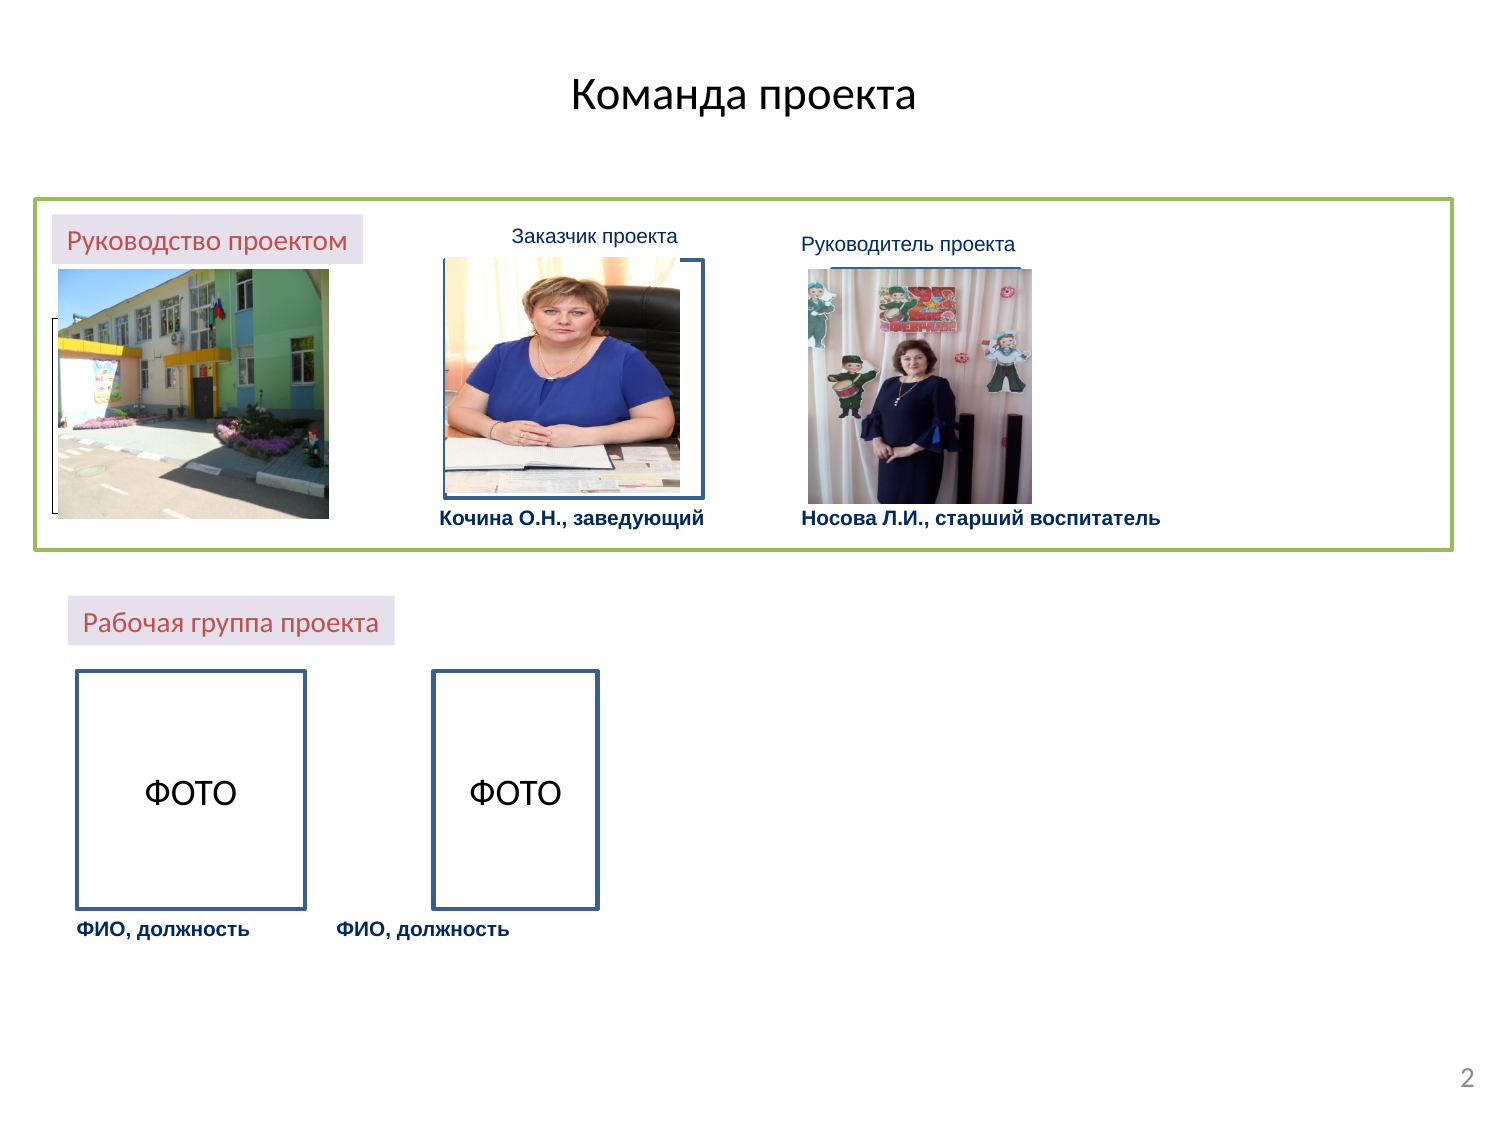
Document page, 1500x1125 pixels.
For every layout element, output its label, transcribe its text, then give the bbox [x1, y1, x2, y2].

text_box Заказчик проекта [457, 222, 710, 248]
text_box Руководитель проекта [521, 230, 1125, 256]
text_box Рабочая группа проекта [68, 595, 395, 646]
text_box [33, 197, 1454, 552]
text_box ФИО, должность [76, 915, 317, 941]
text_box ФИО, должность [336, 915, 577, 941]
text_box Носова Л.И., старший воспитатель [646, 504, 1254, 530]
text_box Руководство проектом [52, 214, 364, 264]
text_box ФОТО [681, 258, 705, 500]
text_box ФОТО [431, 669, 600, 911]
picture [445, 257, 680, 493]
title Команда проекта [40, 54, 1459, 127]
text_box Кочина О.Н., заведующий [433, 504, 646, 530]
slide_number 2 [1139, 1045, 1490, 1106]
text_box ФОТО [75, 669, 307, 911]
picture [58, 269, 329, 520]
picture [808, 269, 1032, 505]
